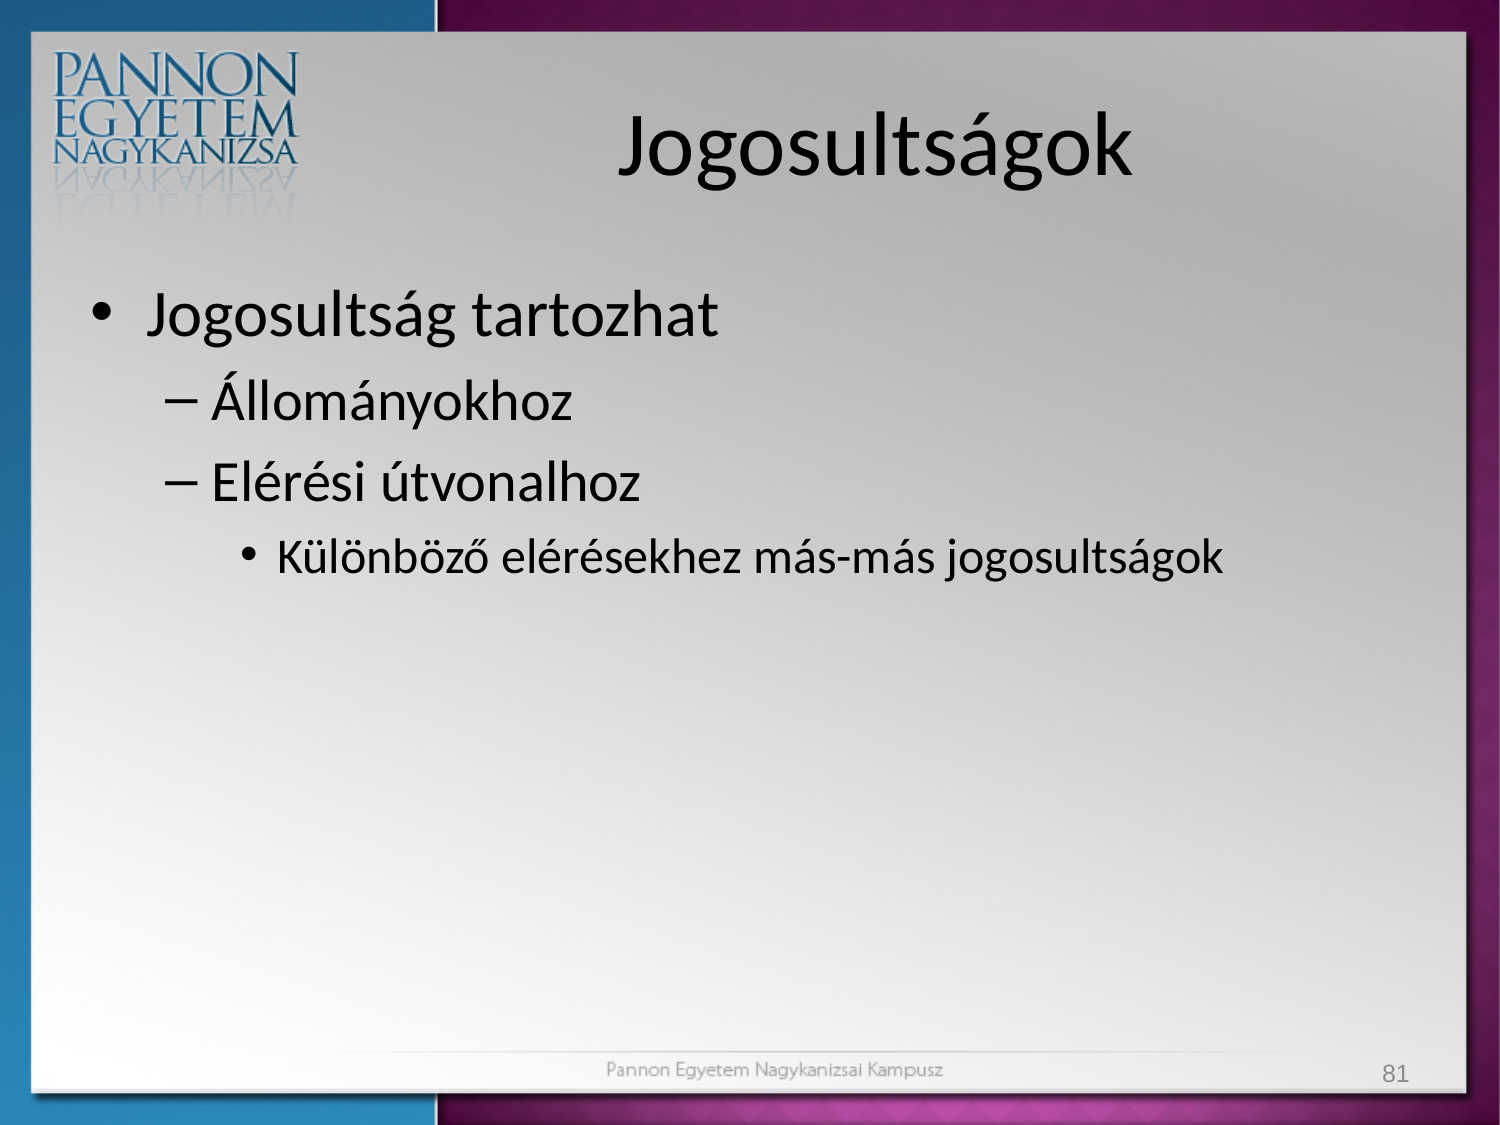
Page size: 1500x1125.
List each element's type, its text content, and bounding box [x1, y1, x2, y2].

list Jogosultság tartozhat Állományokhoz Elérési útvonalhoz Különböző elérésekhez más-más jogosultságok [75, 262, 1425, 1038]
slide_number 81 [1074, 1042, 1425, 1103]
picture [0, 0, 1500, 1125]
title Jogosultságok [328, 45, 1425, 233]
